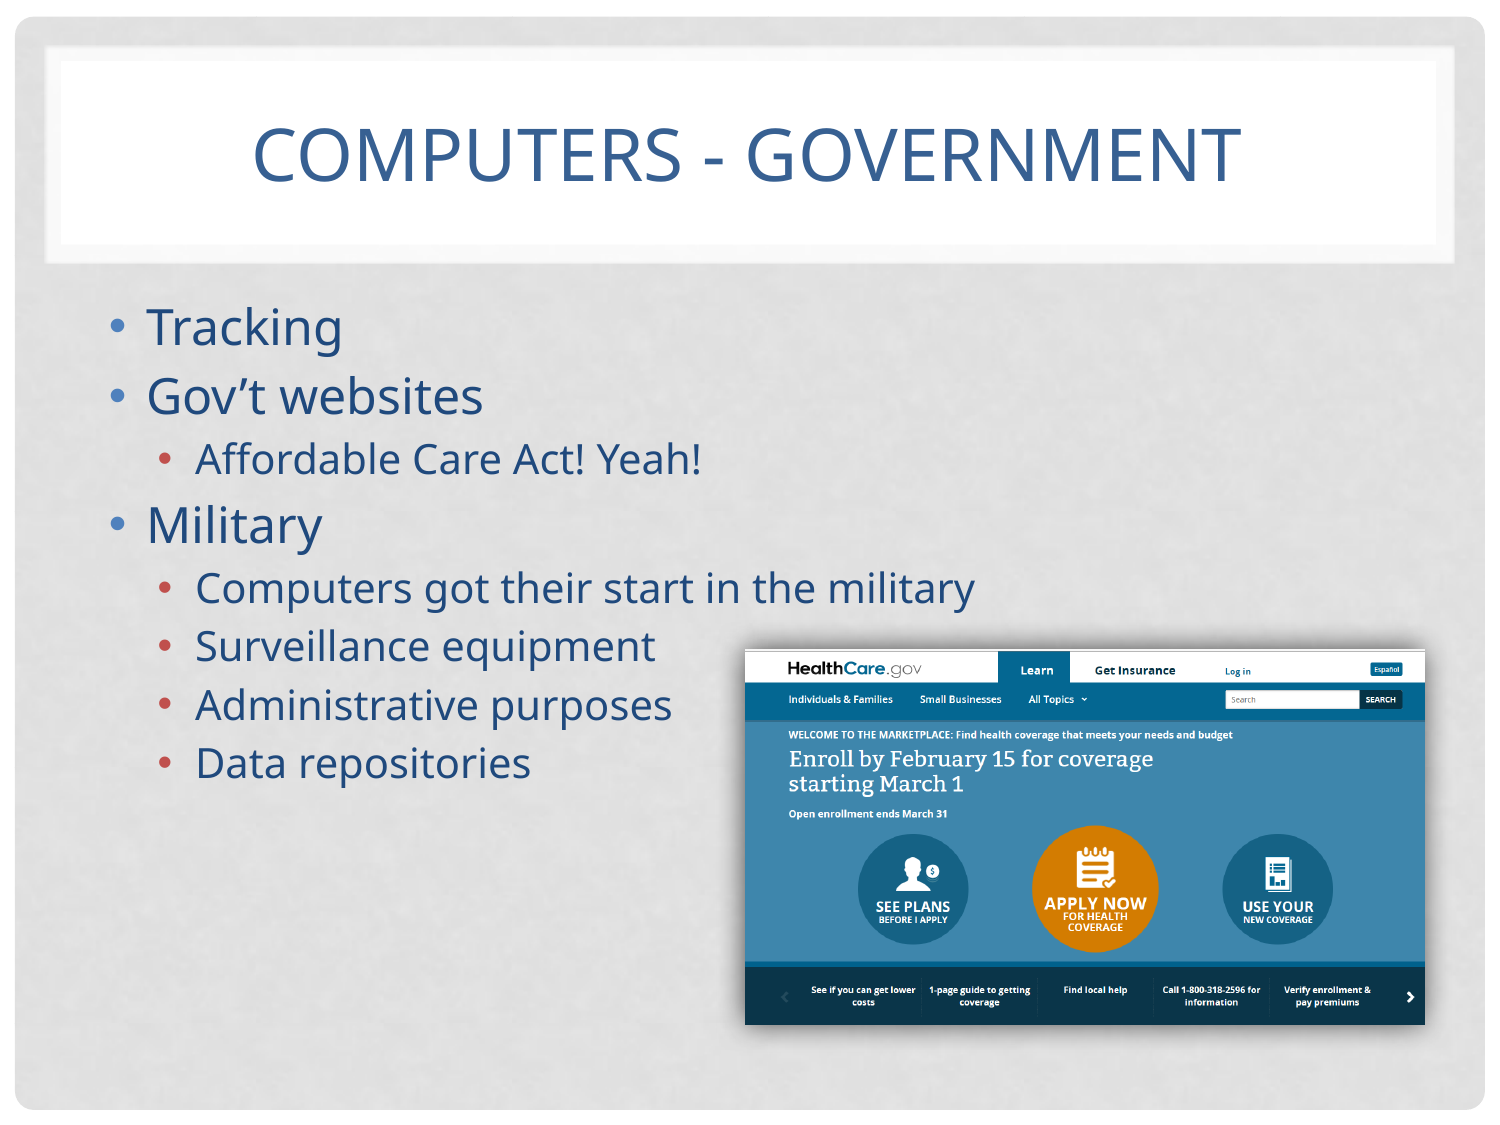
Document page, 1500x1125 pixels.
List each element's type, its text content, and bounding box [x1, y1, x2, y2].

picture [745, 968, 1425, 1026]
list Tracking Gov’t websites Affordable Care Act! Yeah! Military Computers got their start in the military Surveillance equipment Administrative purposes Data repositories [75, 287, 1425, 1005]
picture [745, 649, 1425, 682]
picture [745, 721, 1425, 961]
picture [1226, 691, 1401, 708]
title Computers - Government [69, 66, 1425, 238]
